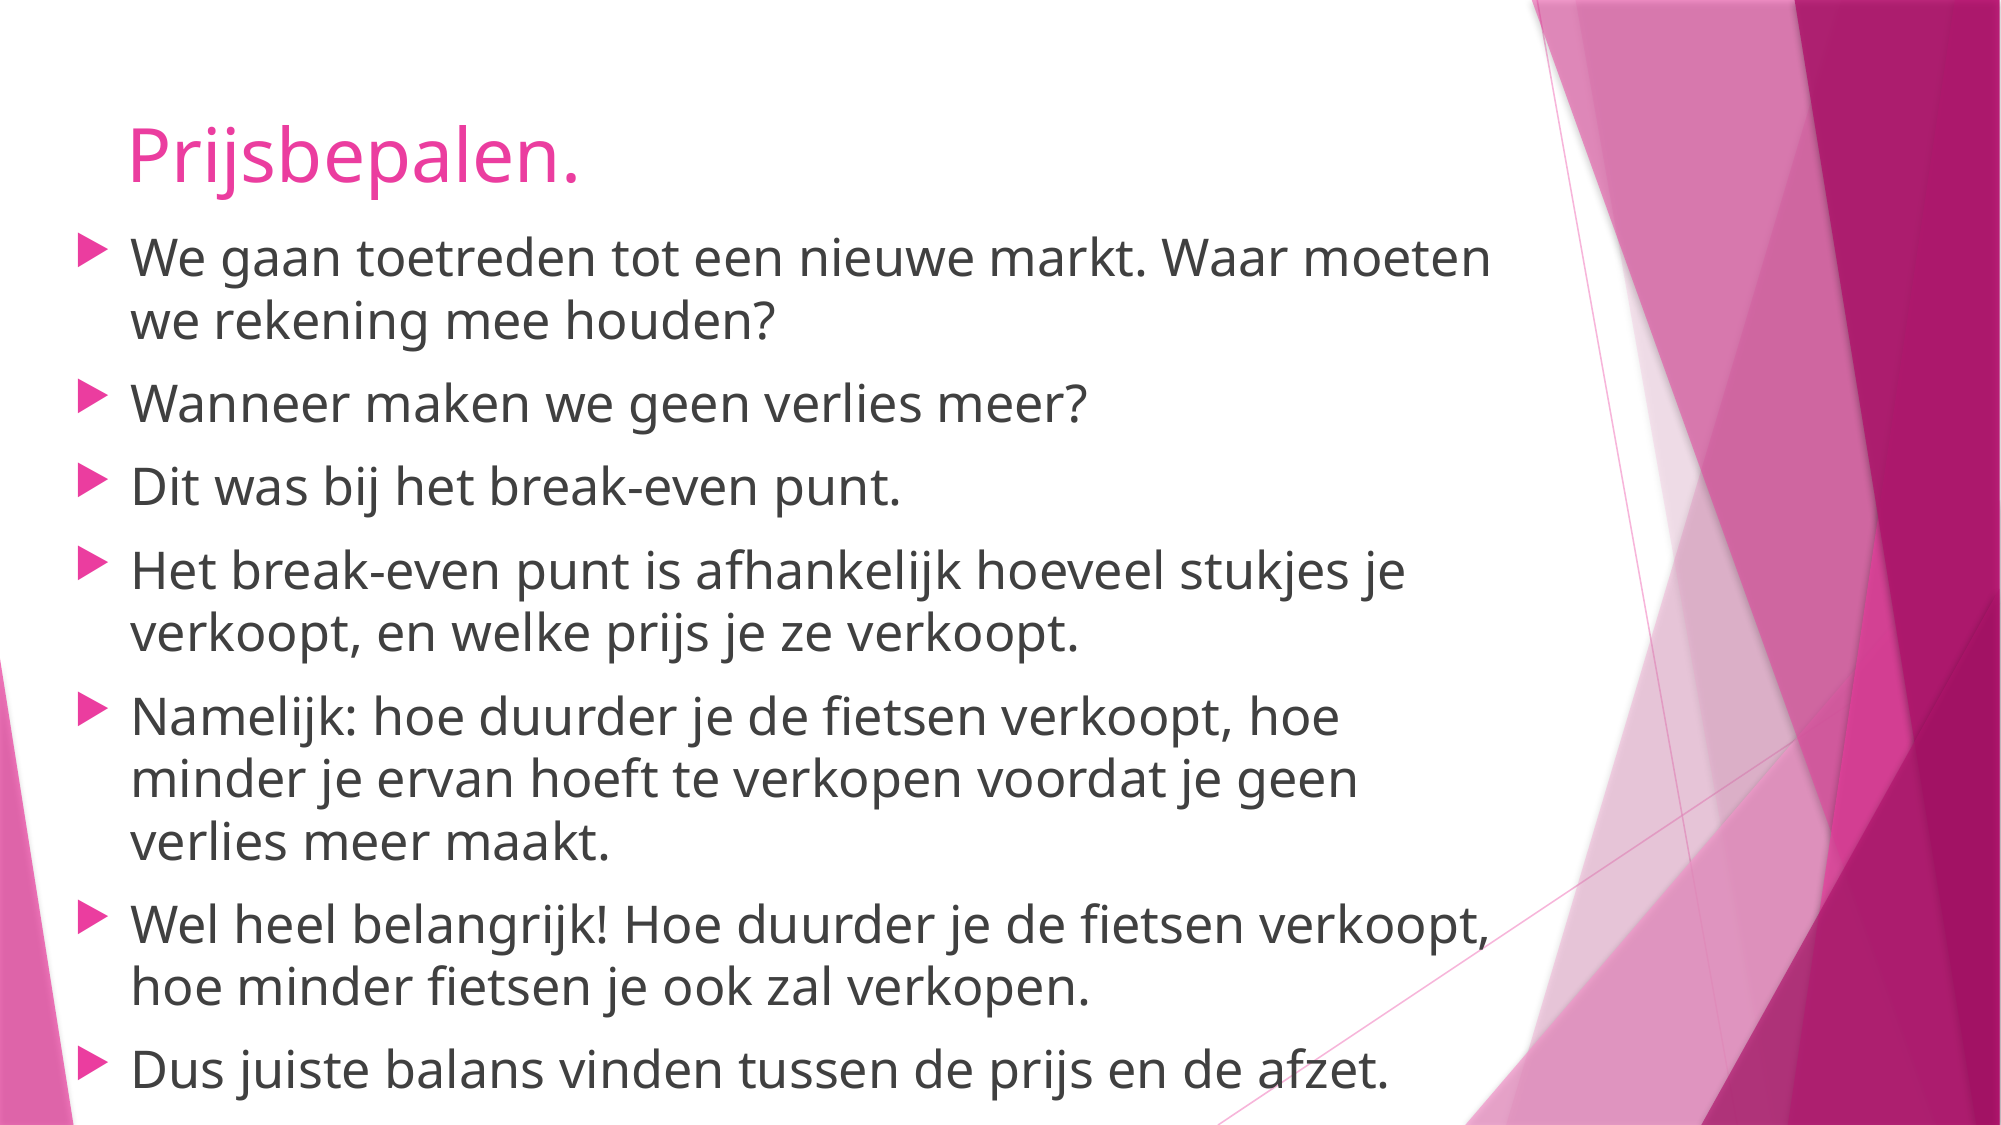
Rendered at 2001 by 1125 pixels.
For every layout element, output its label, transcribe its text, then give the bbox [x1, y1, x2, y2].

title Prijsbepalen. [111, 99, 1522, 217]
list We gaan toetreden tot een nieuwe markt. Waar moeten we rekening mee houden? Wanneer maken we geen verlies meer? Dit was bij het break-even punt. Het break-even punt is afhankelijk hoeveel stukjes je verkoopt, en welke prijs je ze verkoopt. Namelijk: hoe duurder je de fietsen verkoopt, hoe minder je ervan hoeft te verkopen voordat je geen verlies meer maakt. Wel heel belangrijk! Hoe duurder je de fietsen verkoopt, hoe minder fietsen je ook zal verkopen. Dus juiste balans vinden tussen de prijs en de afzet. [59, 217, 1522, 991]
